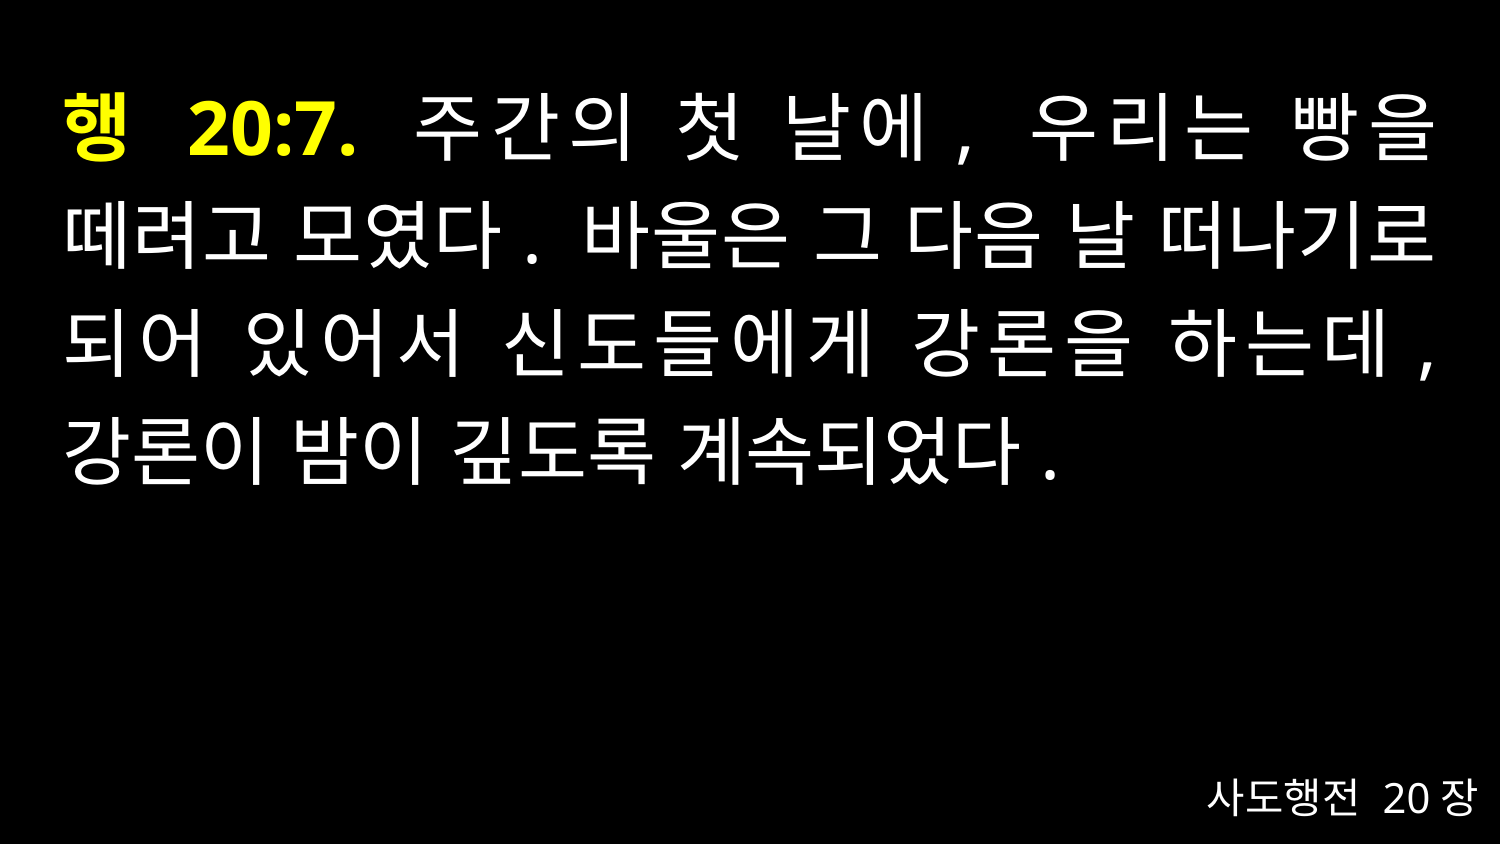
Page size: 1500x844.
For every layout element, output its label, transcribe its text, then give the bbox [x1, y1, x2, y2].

subtitle 사도행전 20장 [916, 770, 1500, 844]
title 행 20:7. 주간의 첫 날에, 우리는 빵을 떼려고 모였다. 바울은 그 다음 날 떠나기로 되어 있어서 신도들에게 강론을 하는데, 강론이 밤이 깊도록 계속되었다. [0, 0, 1500, 844]
